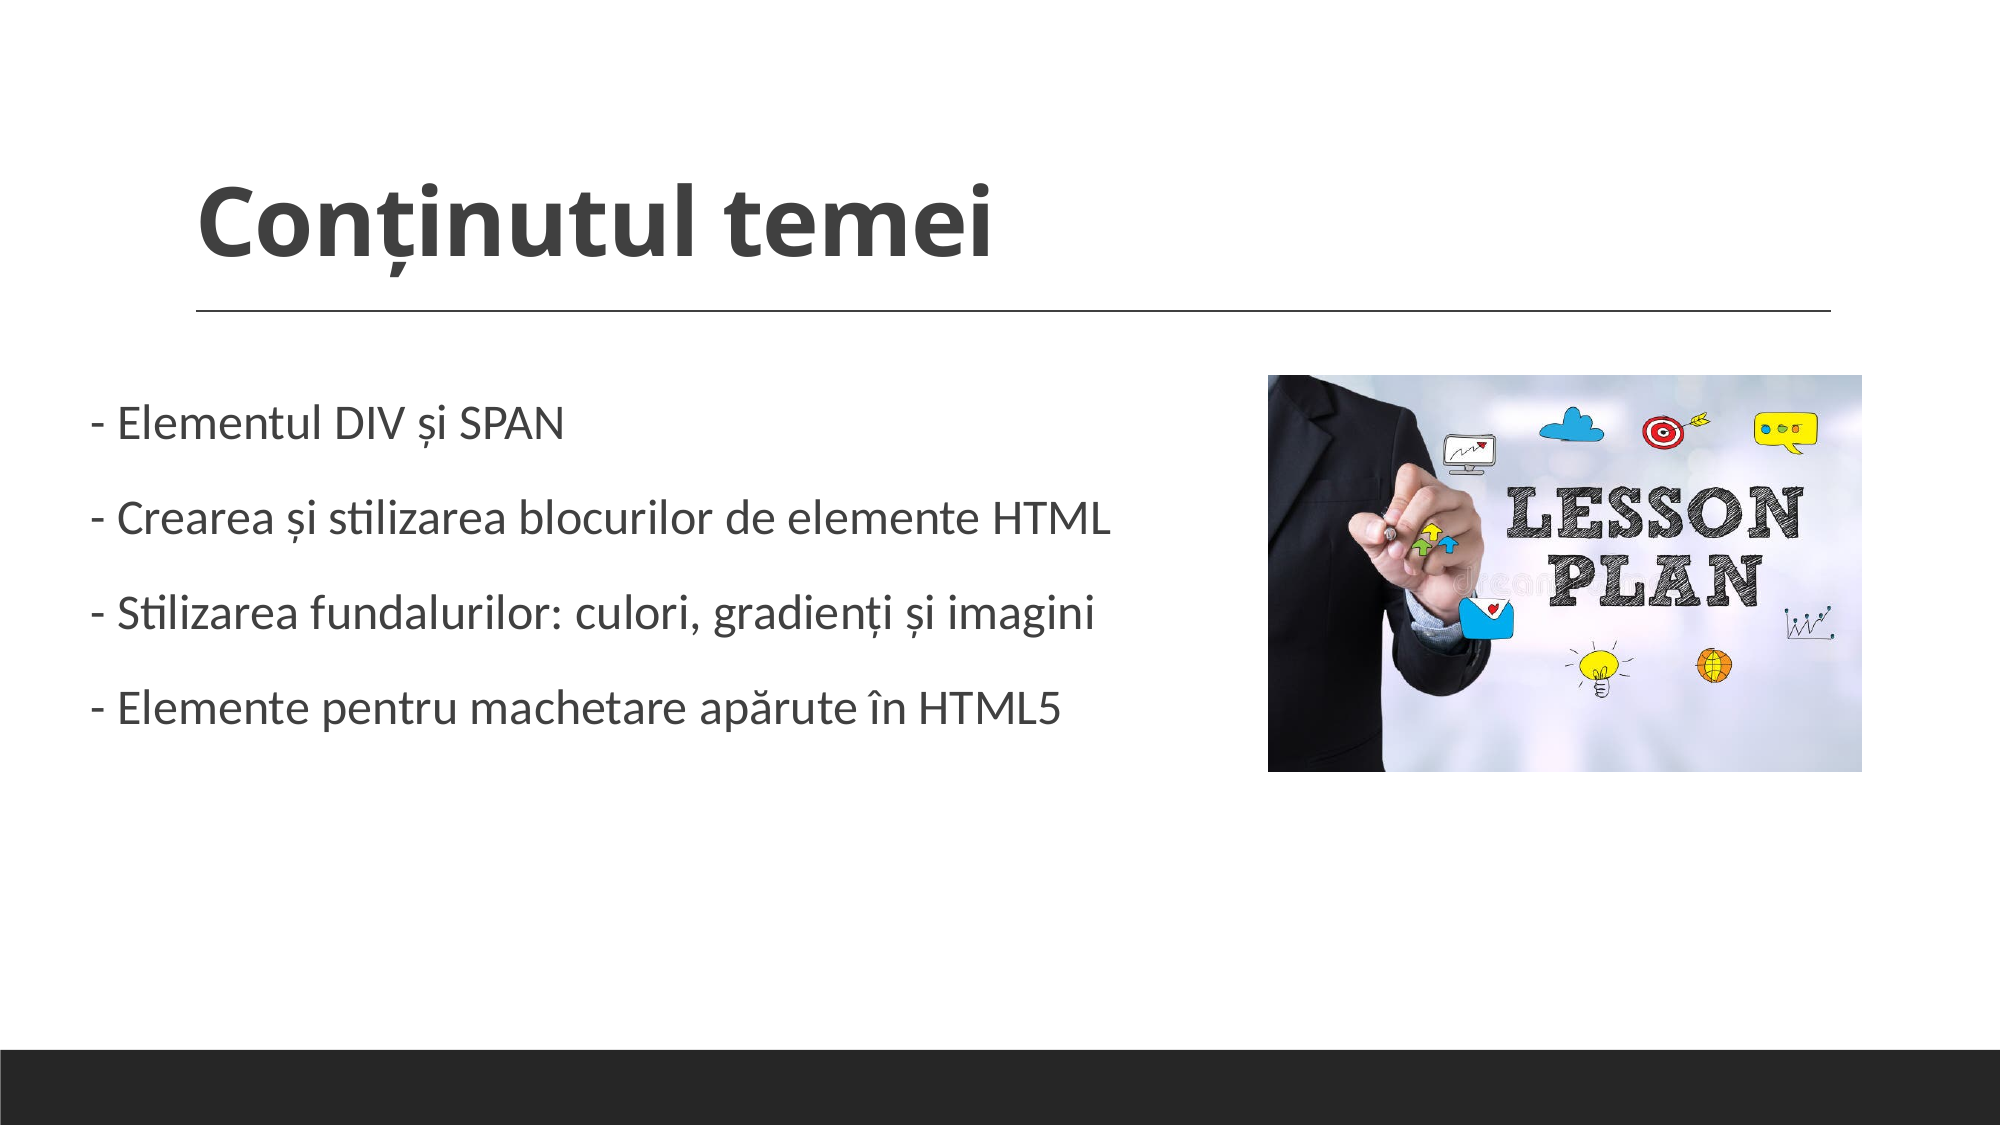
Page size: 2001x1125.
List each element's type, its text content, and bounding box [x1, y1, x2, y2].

list - Elementul DIV și SPAN - Crearea și stilizarea blocurilor de elemente HTML - Stilizarea fundalurilor: culori, gradienți și imagini - Elemente pentru machetare apărute în HTML5 [75, 375, 1219, 963]
title Conținutul temei [180, 47, 1830, 285]
picture [1268, 375, 1862, 773]
